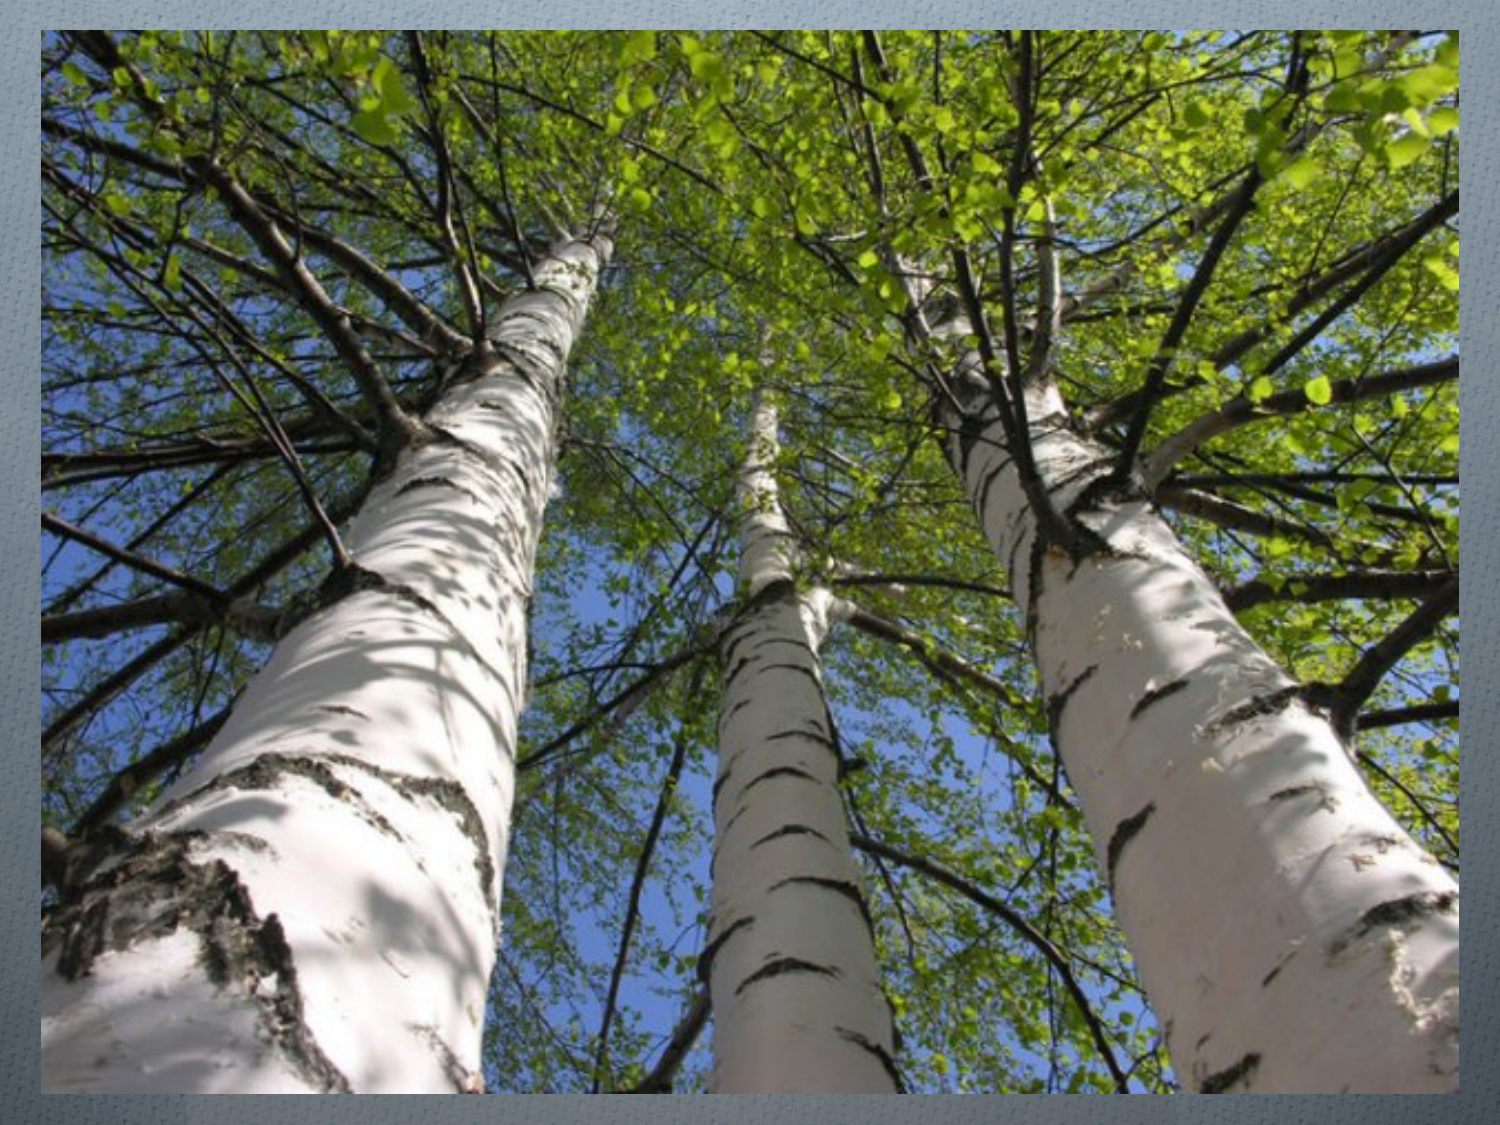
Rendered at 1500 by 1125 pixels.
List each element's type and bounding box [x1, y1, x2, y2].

picture [41, 29, 1459, 1095]
